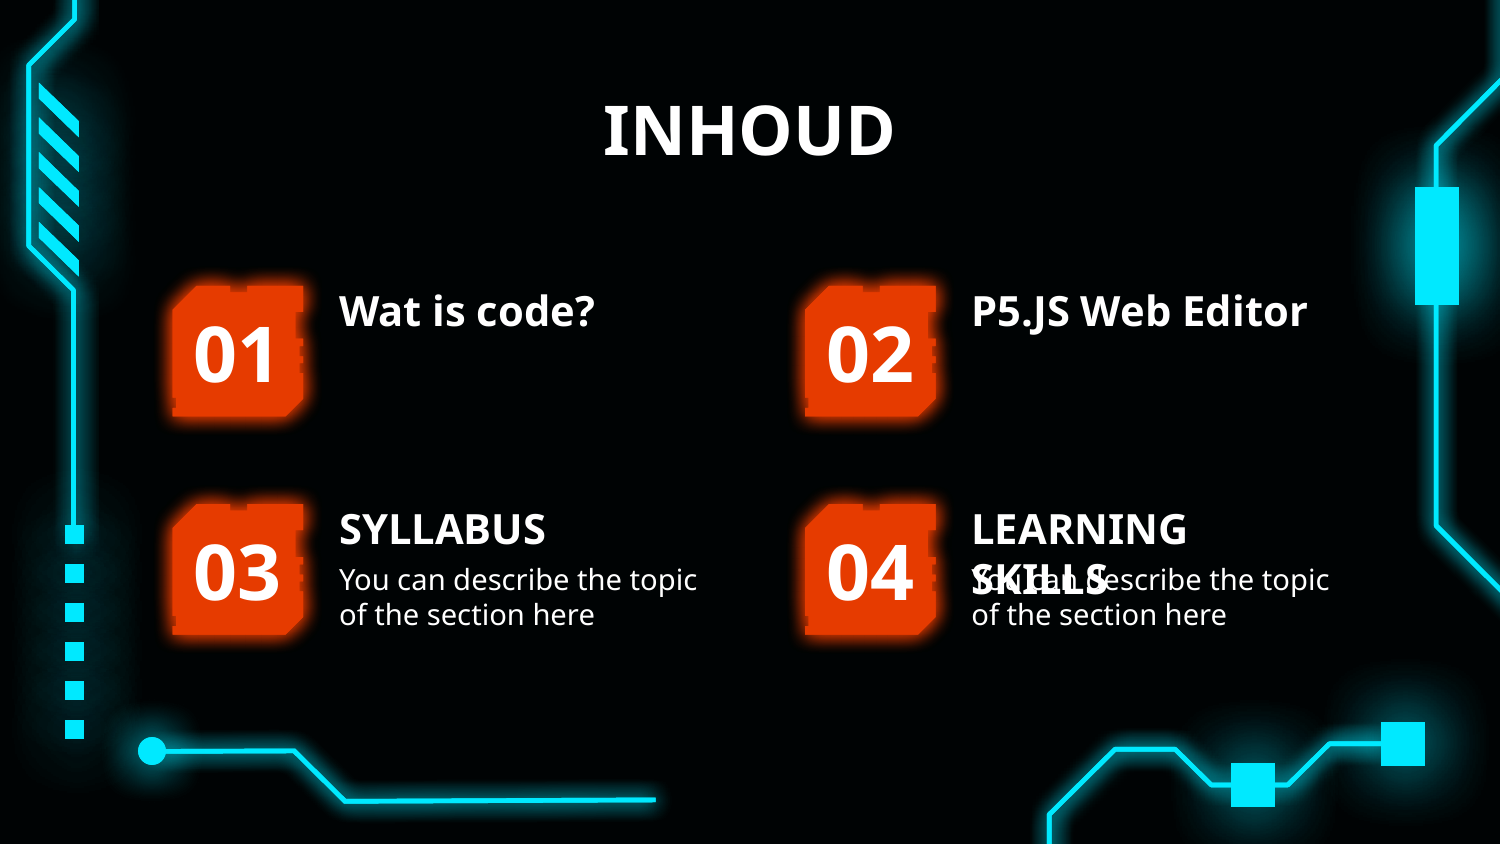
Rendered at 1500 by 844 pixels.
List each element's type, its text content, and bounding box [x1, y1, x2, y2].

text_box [804, 503, 936, 635]
subtitle You can describe the topic of the section here [956, 561, 1352, 639]
subtitle LEARNING SKILLS [956, 502, 1352, 552]
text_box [804, 285, 936, 417]
subtitle P5.JS Web Editor [956, 284, 1352, 334]
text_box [172, 503, 304, 635]
subtitle You can describe the topic of the section here [324, 561, 720, 639]
subtitle SYLLABUS [324, 502, 720, 552]
title INHOUD [116, 88, 1383, 167]
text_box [172, 285, 304, 417]
subtitle Wat is code? [324, 284, 720, 334]
